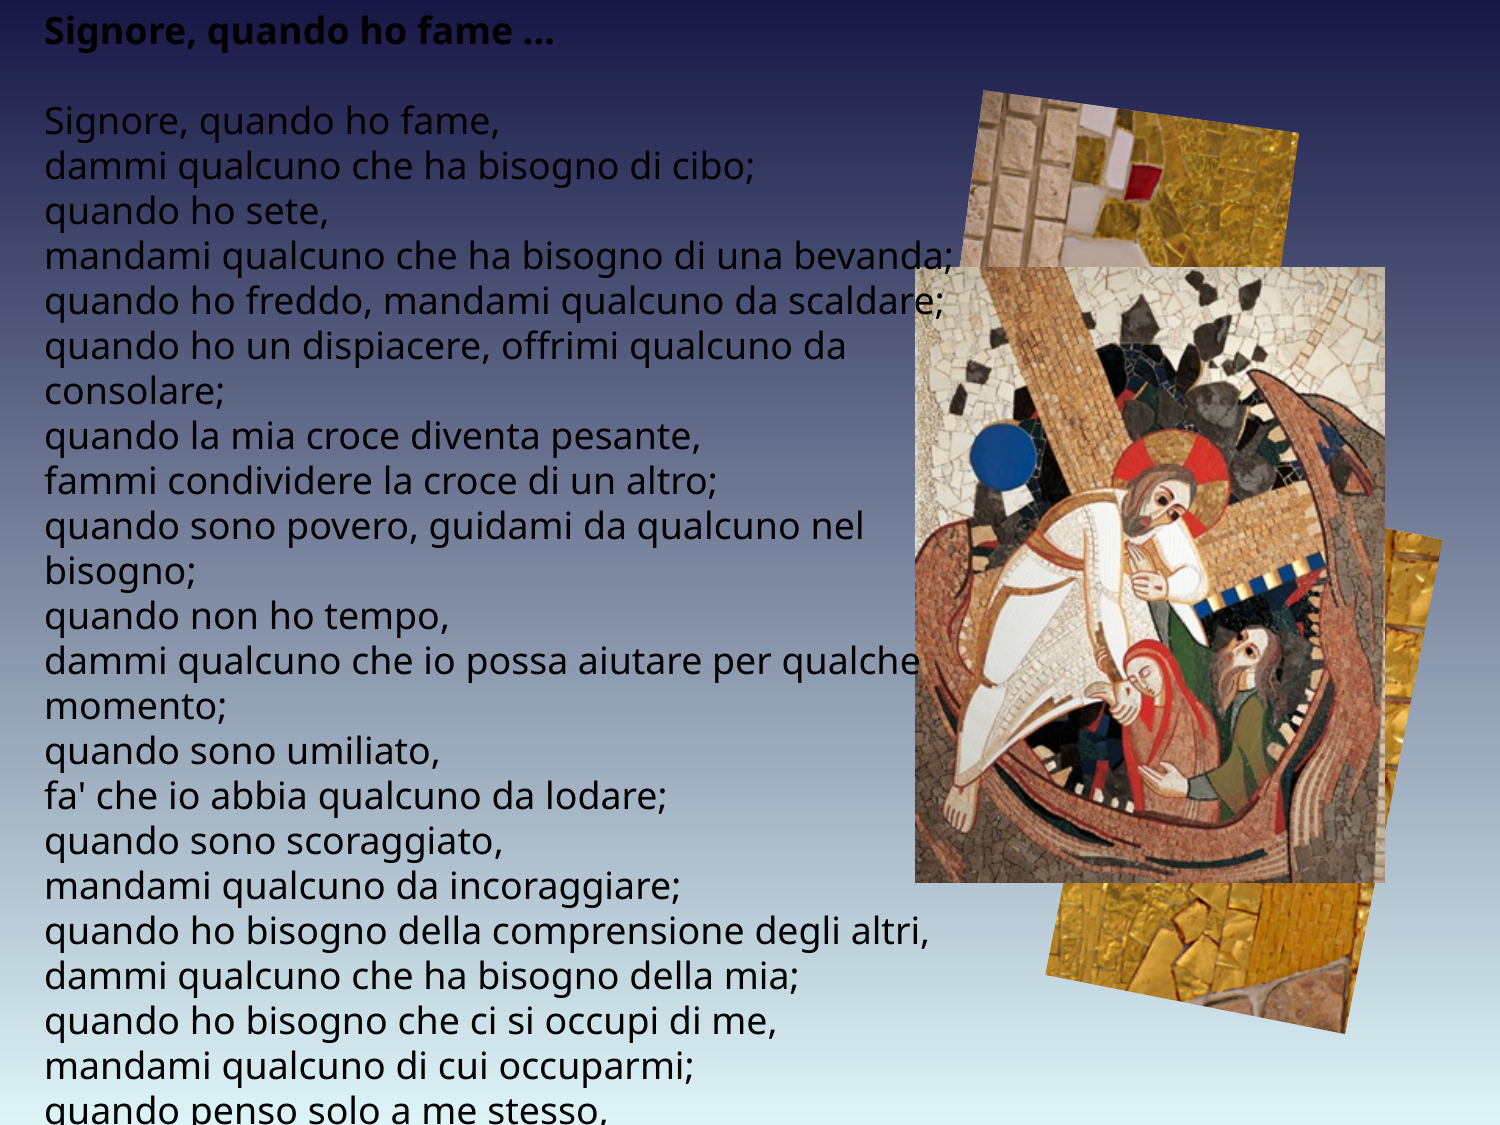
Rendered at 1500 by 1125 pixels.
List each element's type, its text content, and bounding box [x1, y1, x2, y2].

text_box Signore, quando ho fame ... Signore, quando ho fame, dammi qualcuno che ha bisogno di cibo; quando ho sete, mandami qualcuno che ha bisogno di una bevanda; quando ho freddo, mandami qualcuno da scaldare; quando ho un dispiacere, offrimi qualcuno da consolare; quando la mia croce diventa pesante, fammi condividere la croce di un altro; quando sono povero, guidami da qualcuno nel bisogno; quando non ho tempo, dammi qualcuno che io possa aiutare per qualche momento; quando sono umiliato, fa' che io abbia qualcuno da lodare; quando sono scoraggiato, mandami qualcuno da incoraggiare; quando ho bisogno della comprensione degli altri, dammi qualcuno che ha bisogno della mia; quando ho bisogno che ci si occupi di me, mandami qualcuno di cui occuparmi; quando penso solo a me stesso, attira la mia attenzione su un'altra persona. [29, 0, 1043, 1125]
picture [915, 99, 1442, 1034]
